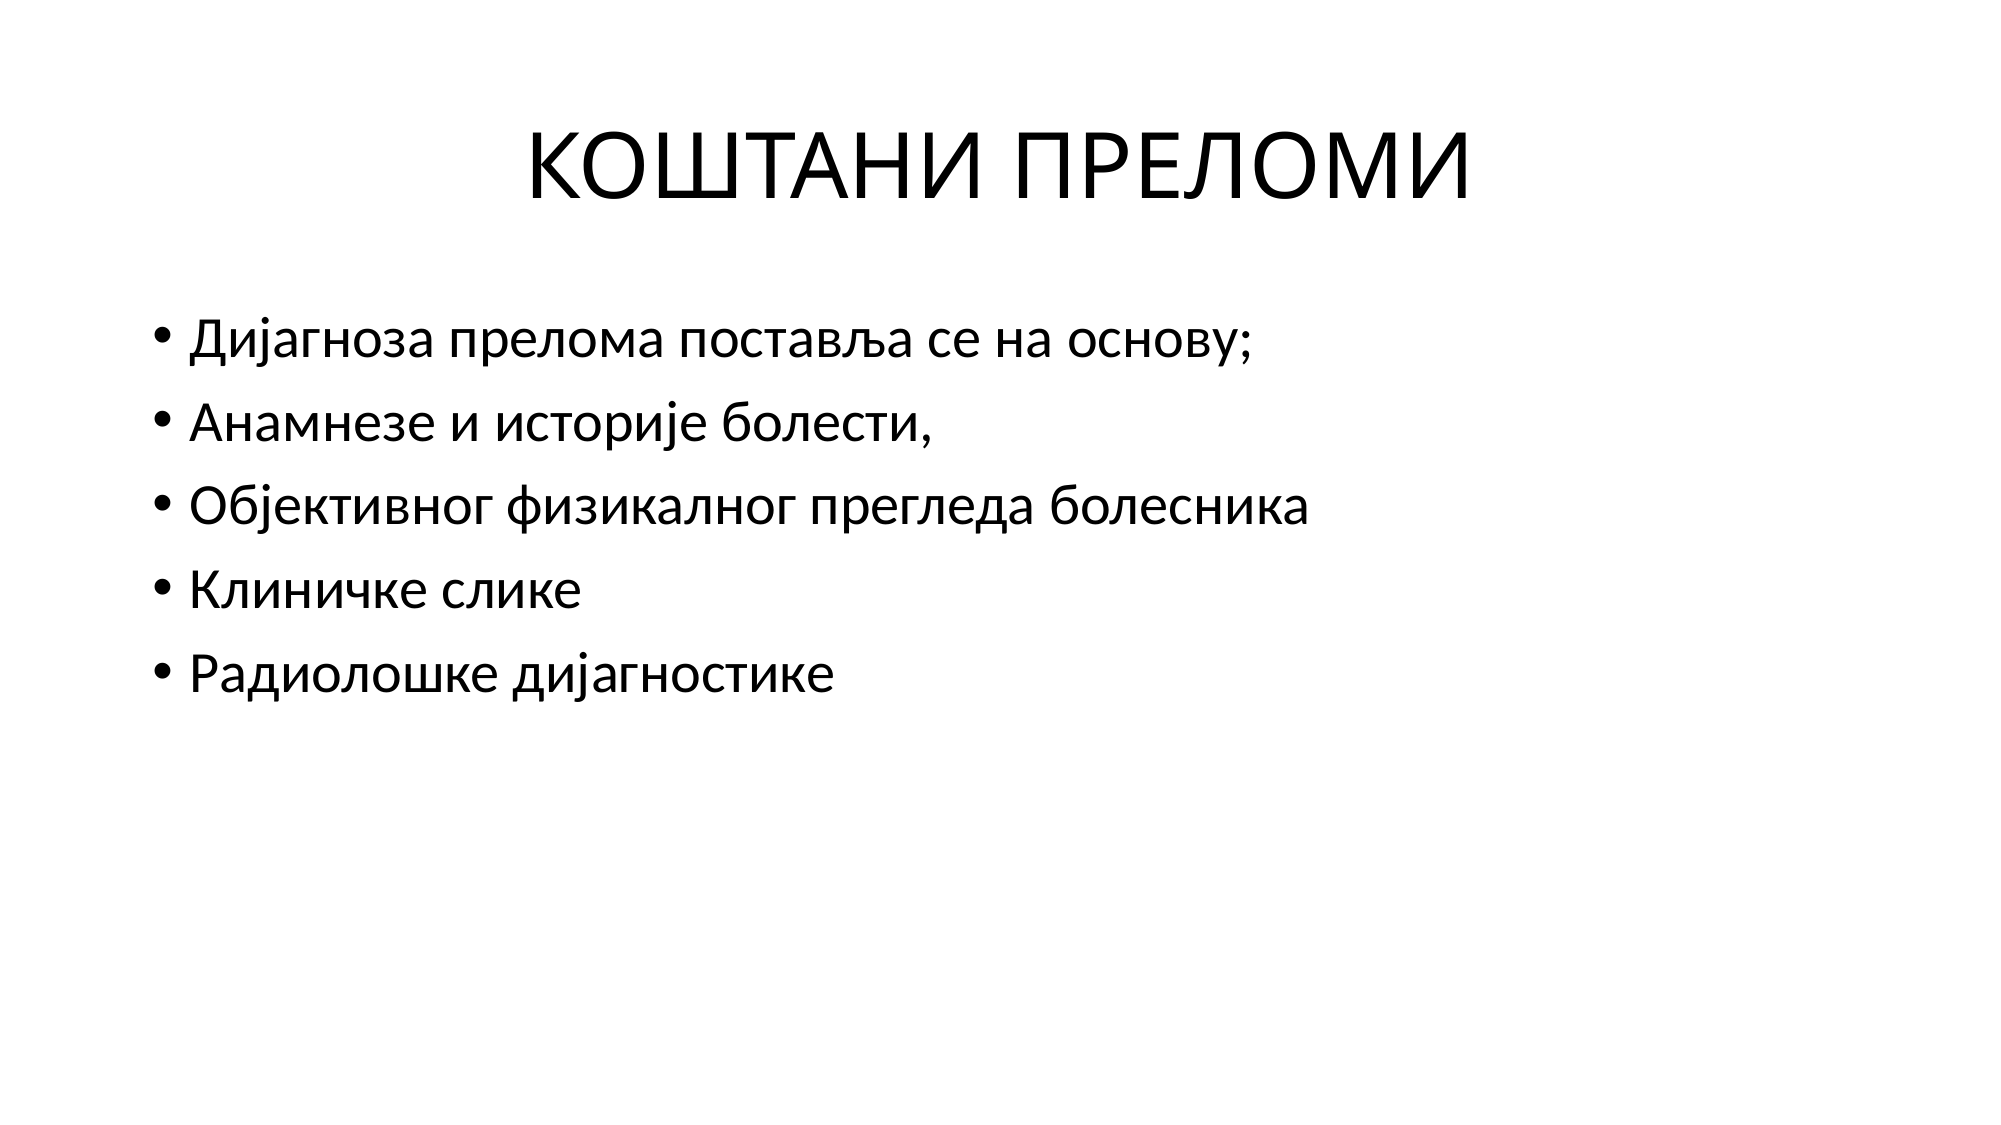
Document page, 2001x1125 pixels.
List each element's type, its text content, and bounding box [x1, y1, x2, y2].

title КОШТАНИ ПРЕЛОМИ [137, 59, 1863, 278]
list Дијагноза прелома поставља се на основу; Анамнезе и историје болести, Објективног физикалног прегледа болесника Клиничке слике Радиолошке дијагностике [137, 299, 1863, 1014]
